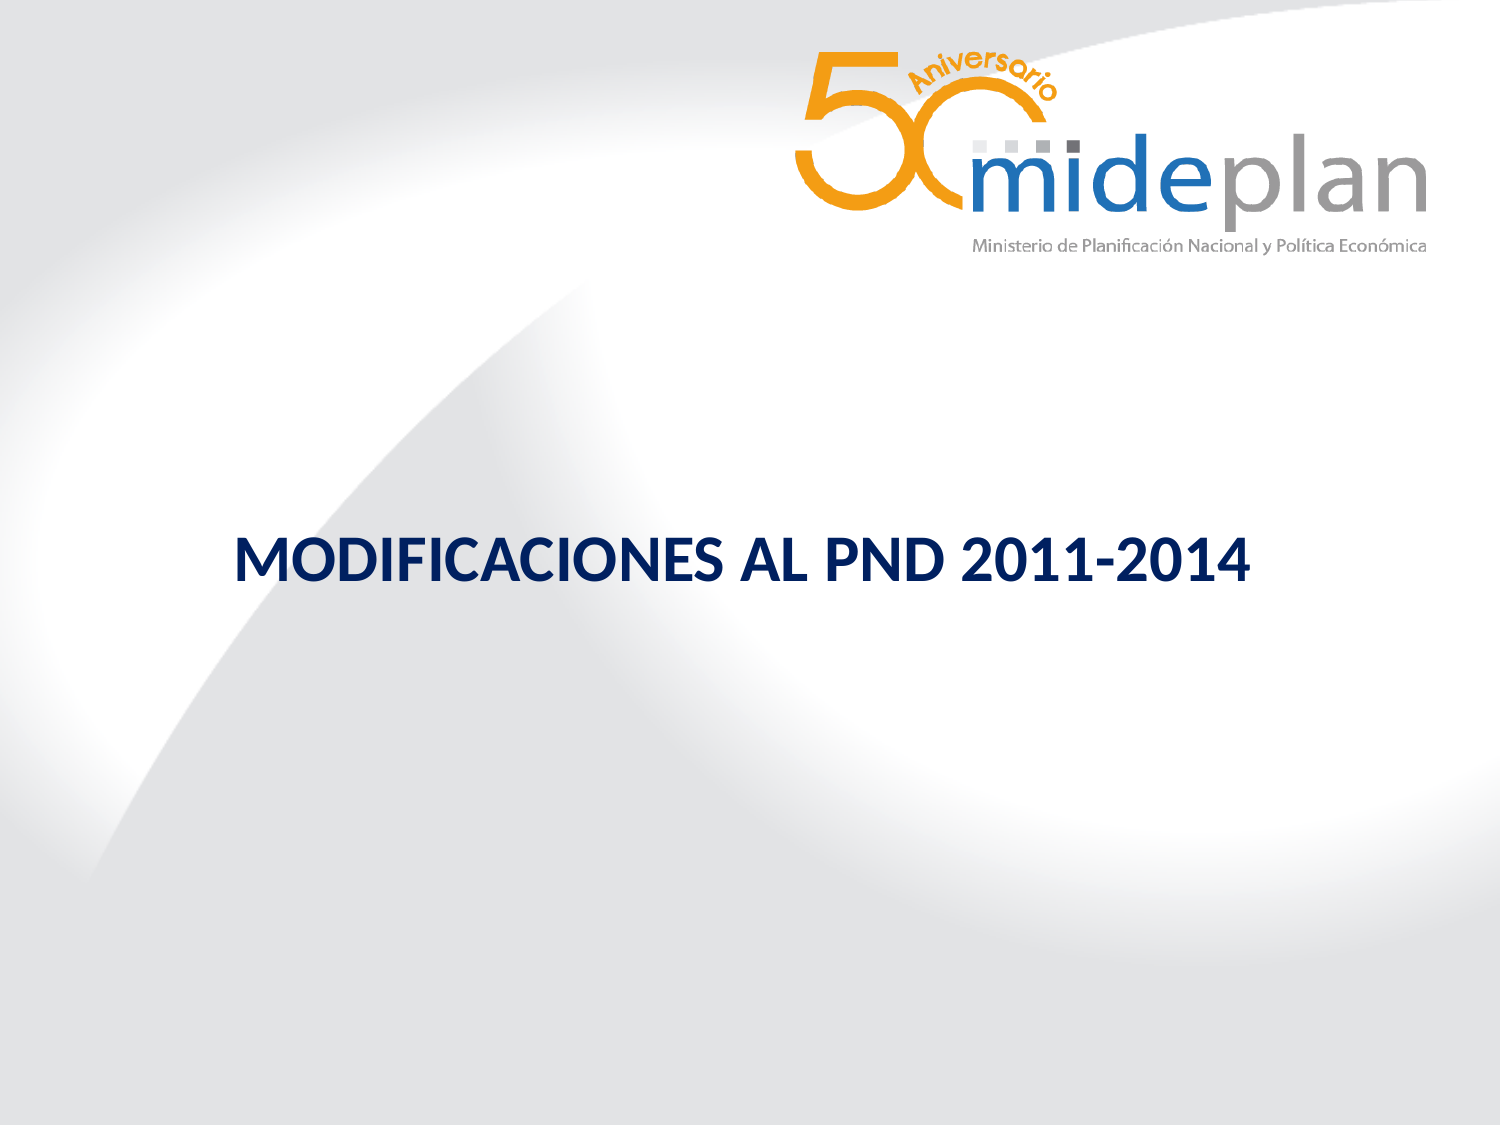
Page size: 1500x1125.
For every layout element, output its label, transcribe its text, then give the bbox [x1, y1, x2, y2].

text_box MODIFICACIONES AL PND 2011-2014 [182, 507, 1317, 602]
picture [749, 18, 1471, 292]
text_box [0, 338, 1500, 929]
